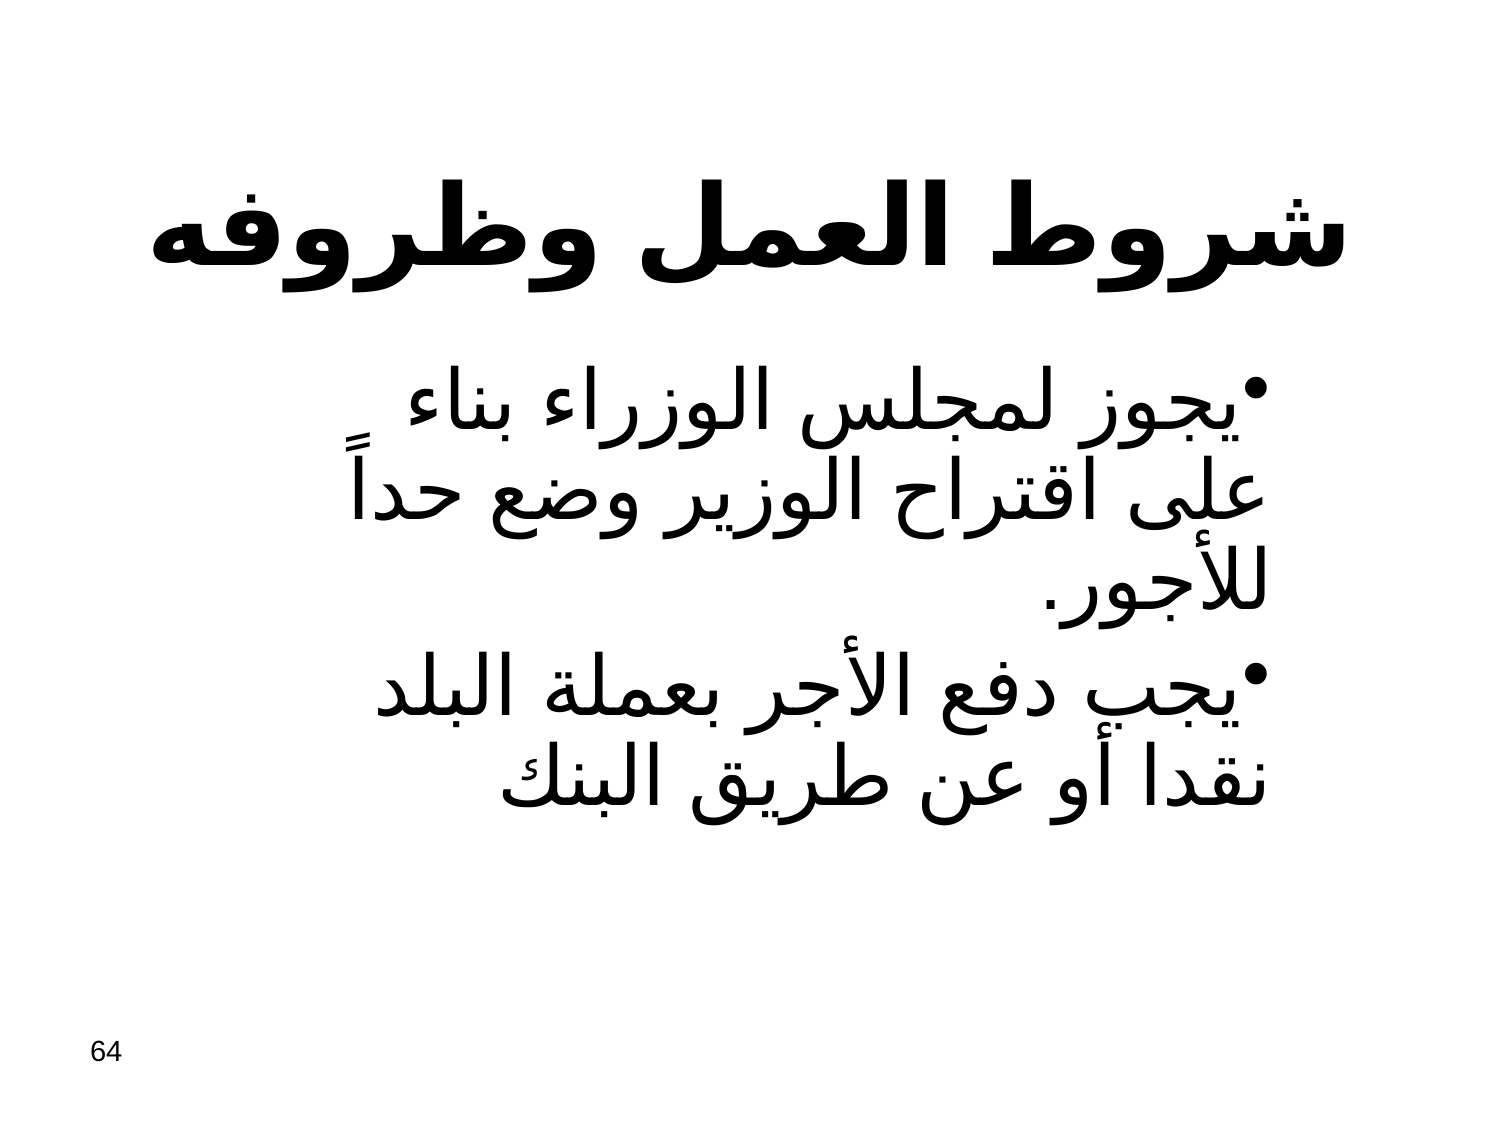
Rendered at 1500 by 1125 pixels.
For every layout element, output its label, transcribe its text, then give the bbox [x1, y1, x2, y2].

subtitle يجوز لمجلس الوزراء بناء على اقتراح الوزير وضع حداً للأجور. يجب دفع الأجر بعملة البلد نقدا أو عن طريق البنك [237, 349, 1288, 951]
title شروط العمل وظروفه [112, 99, 1388, 342]
slide_number 64 [74, 1024, 426, 1103]
